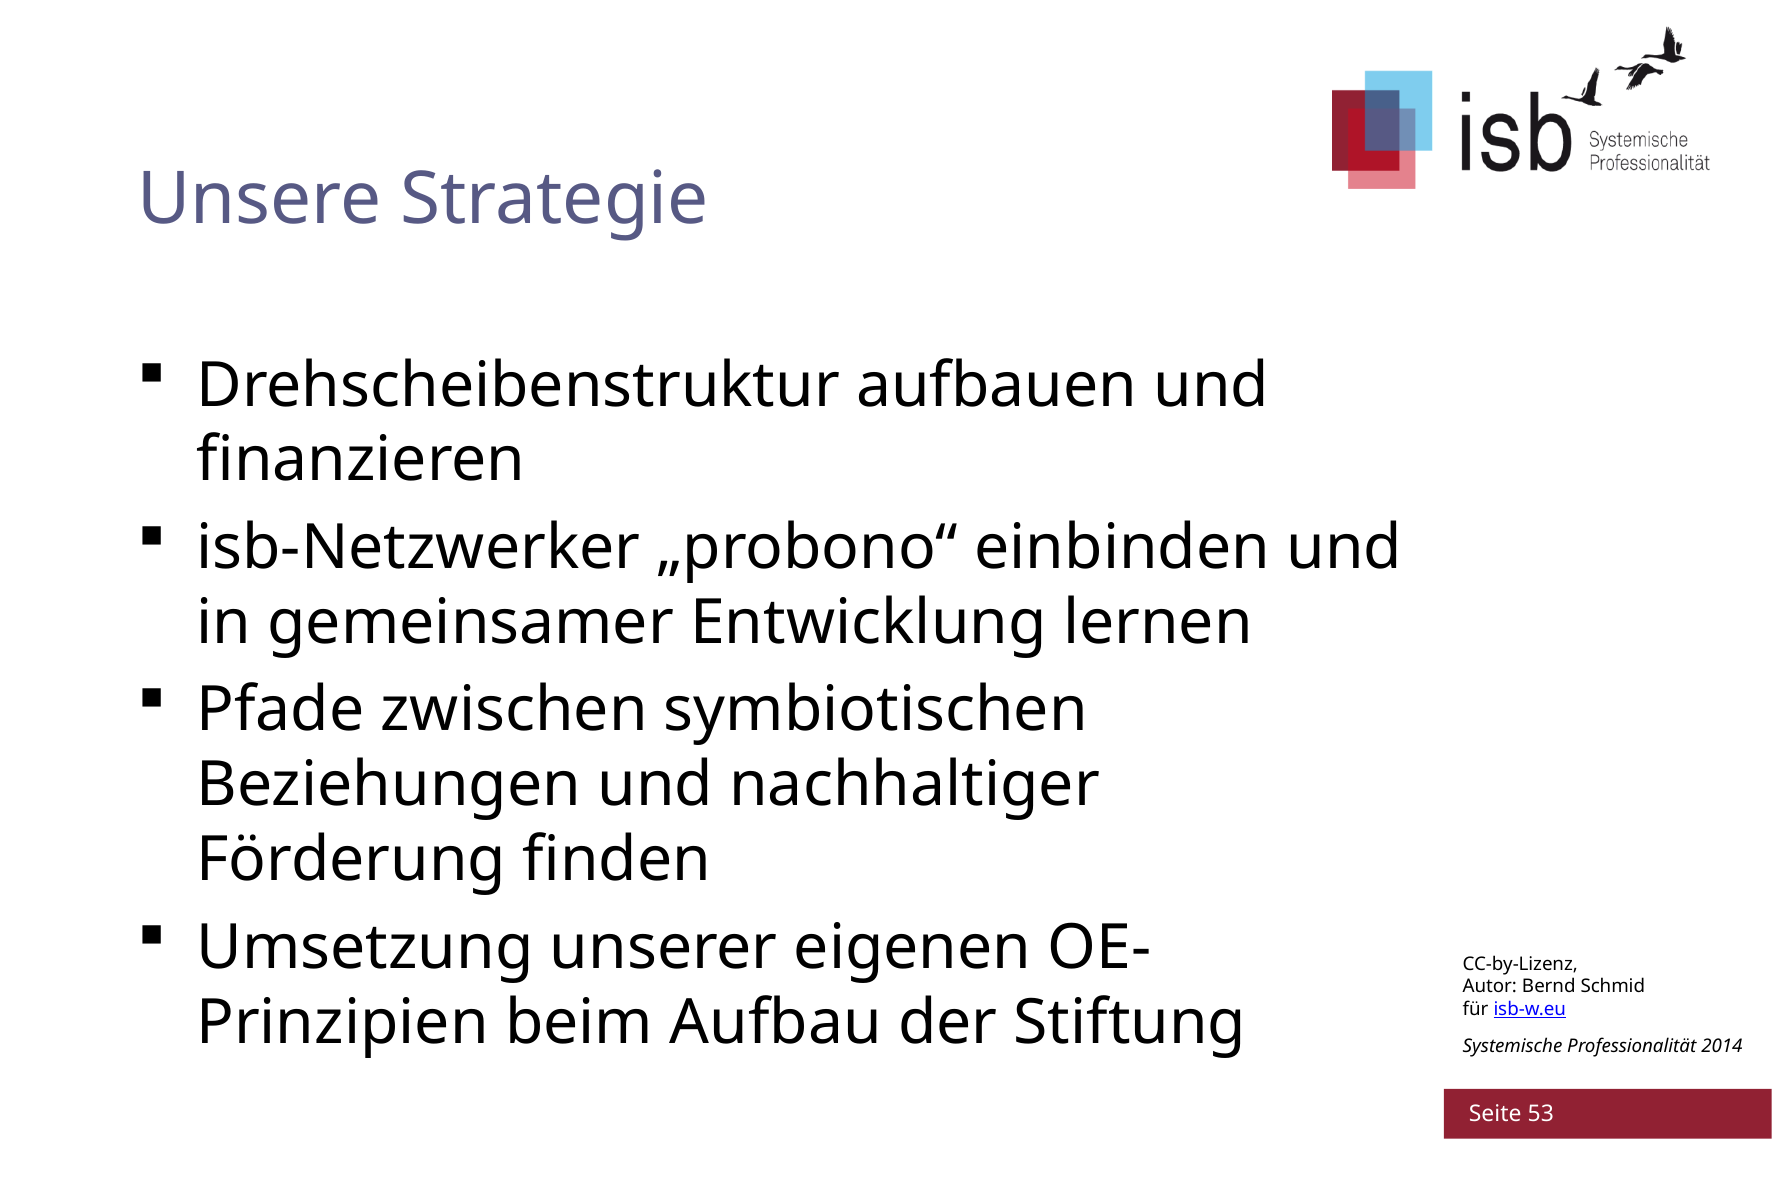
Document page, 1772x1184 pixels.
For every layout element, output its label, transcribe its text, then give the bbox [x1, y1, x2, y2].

picture [1332, 20, 1725, 194]
list Drehscheibenstruktur aufbauen und finanzieren isb-Netzwerker „probono“ einbinden und in gemeinsamer Entwicklung lernen Pfade zwischen symbiotischen Beziehungen und nachhaltiger Förderung finden Umsetzung unserer eigenen OE-Prinzipien beim Aufbau der Stiftung [118, 260, 1444, 1139]
title Unsere Strategie [118, 94, 1444, 260]
slide_number Seite 53 [1443, 1088, 1772, 1139]
